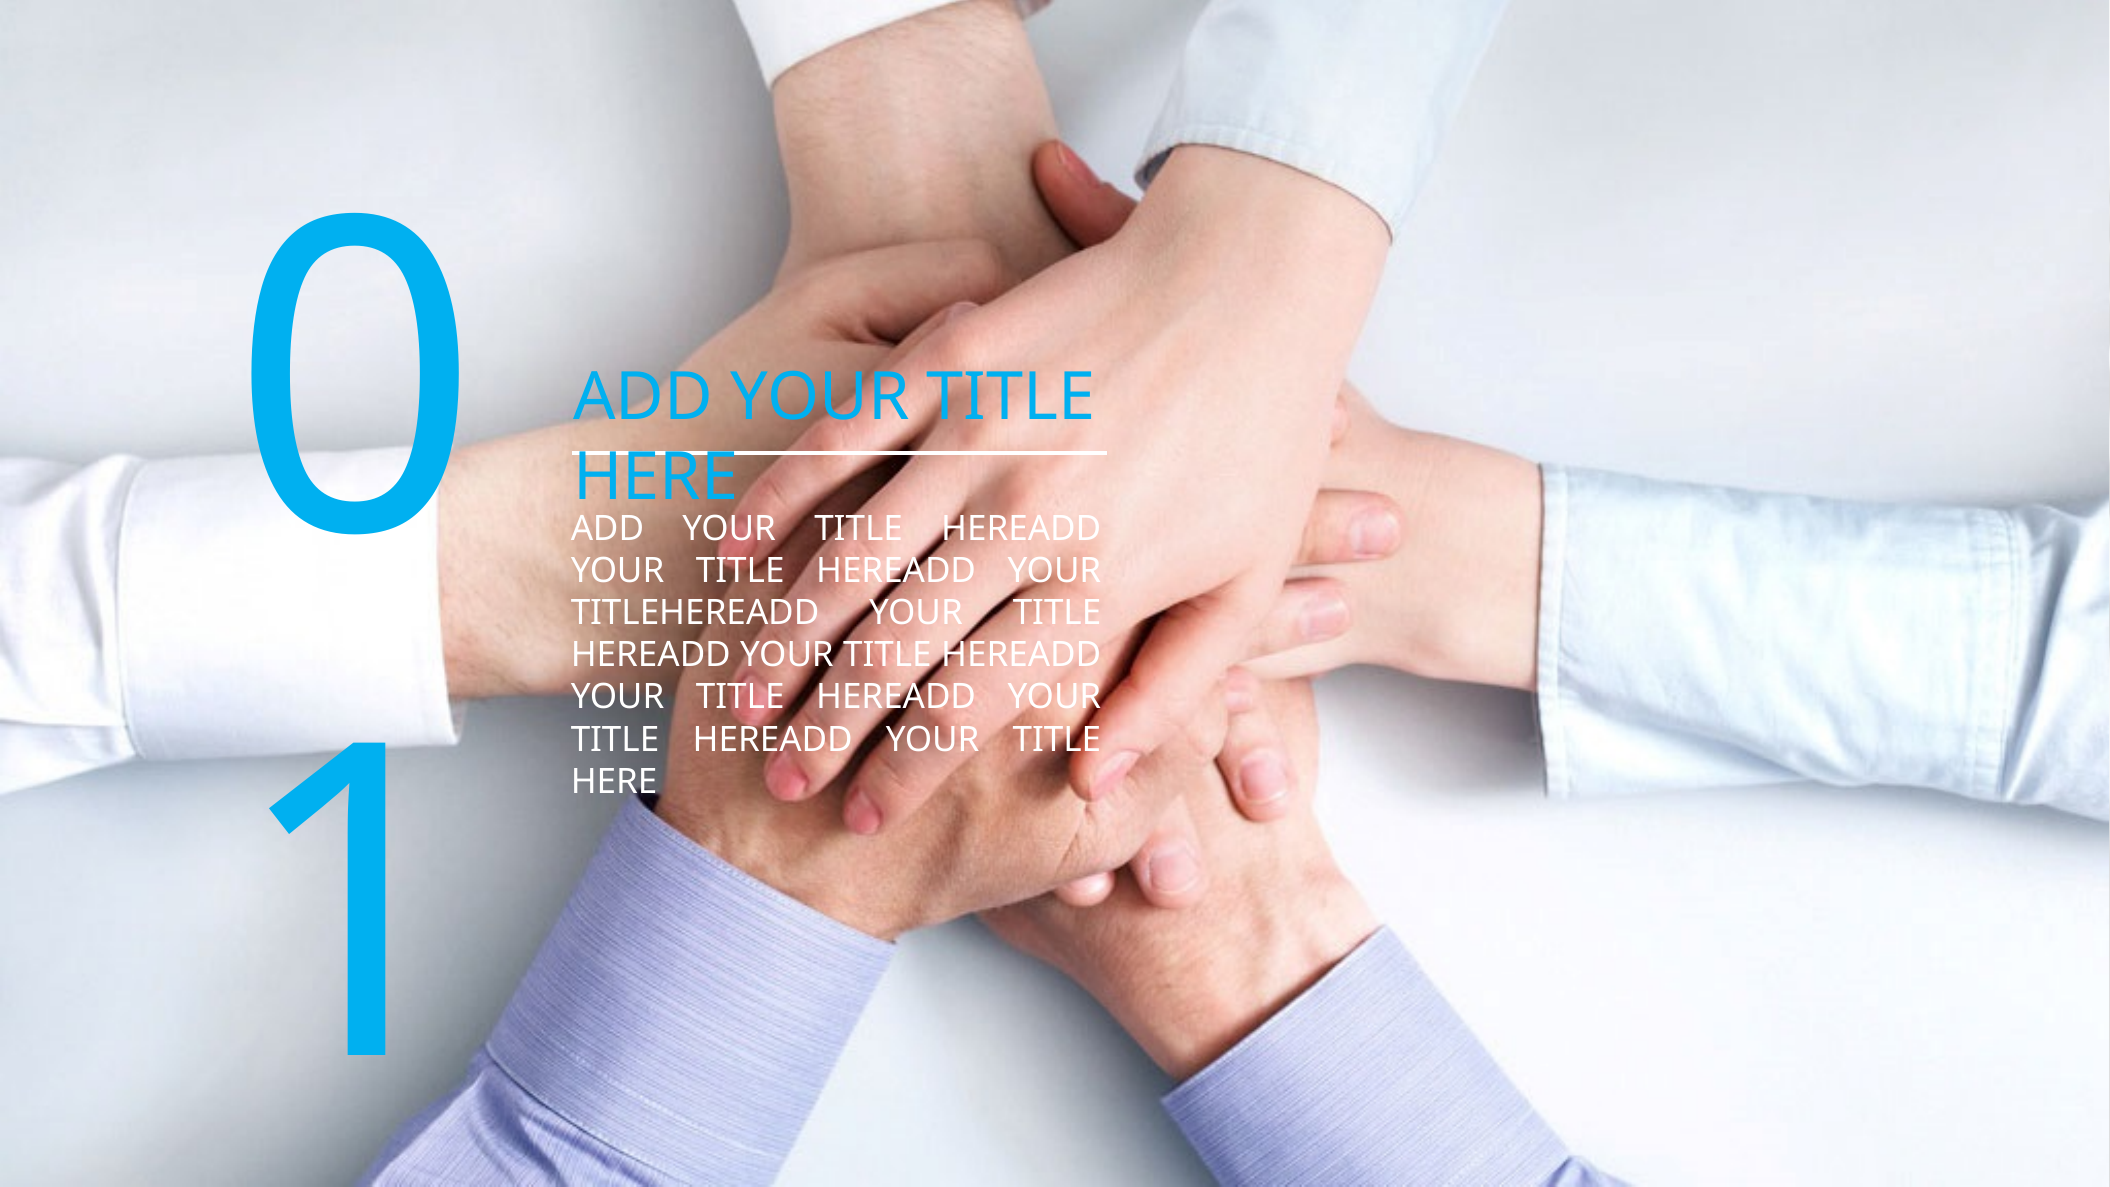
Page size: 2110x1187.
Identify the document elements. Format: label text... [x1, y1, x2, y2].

text_box ADD YOUR TITLE HERE [558, 345, 1282, 520]
text_box ADD YOUR TITLE HEREADD YOUR TITLE HEREADD YOUR TITLEHEREADD YOUR TITLE HEREADD YOUR TITLE HEREADD YOUR TITLE HEREADD YOUR TITLE HEREADD YOUR TITLE HERE [556, 498, 1116, 808]
text_box [0, 0, 2110, 1187]
text_box 01 [215, 85, 745, 1150]
